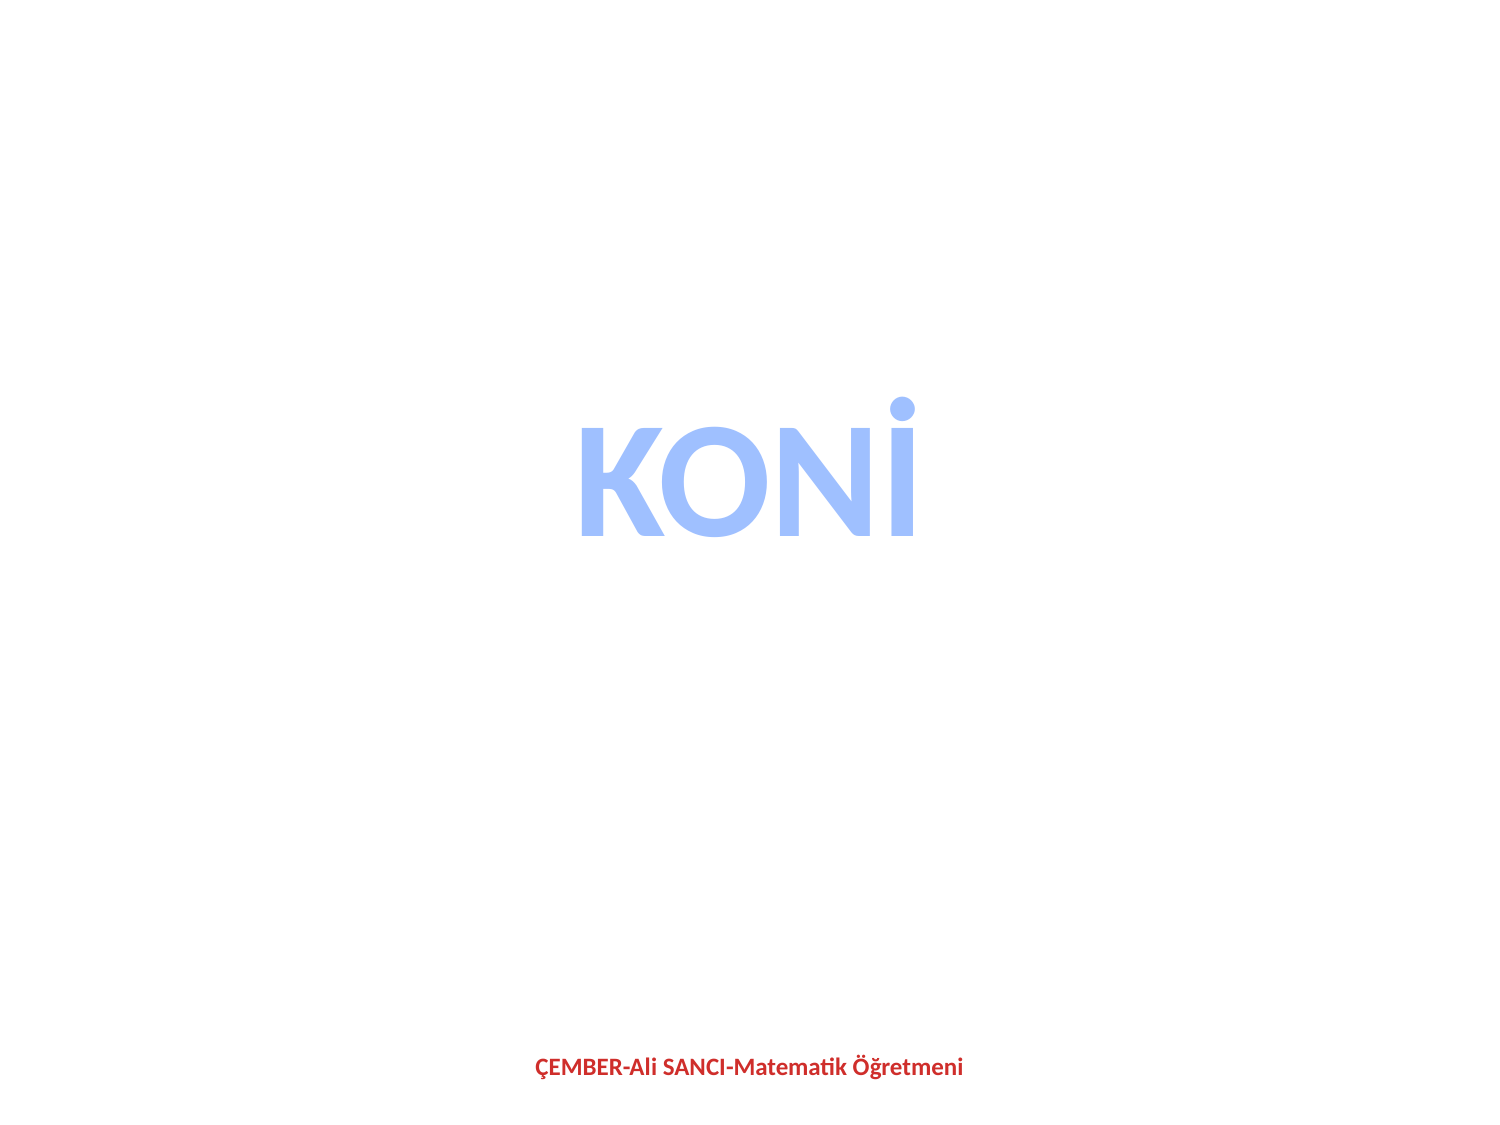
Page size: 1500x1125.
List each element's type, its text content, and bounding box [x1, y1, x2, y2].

footer ÇEMBER-Ali SANCI-Matematik Öğretmeni [512, 1058, 988, 1103]
title KONİ [112, 349, 1388, 591]
